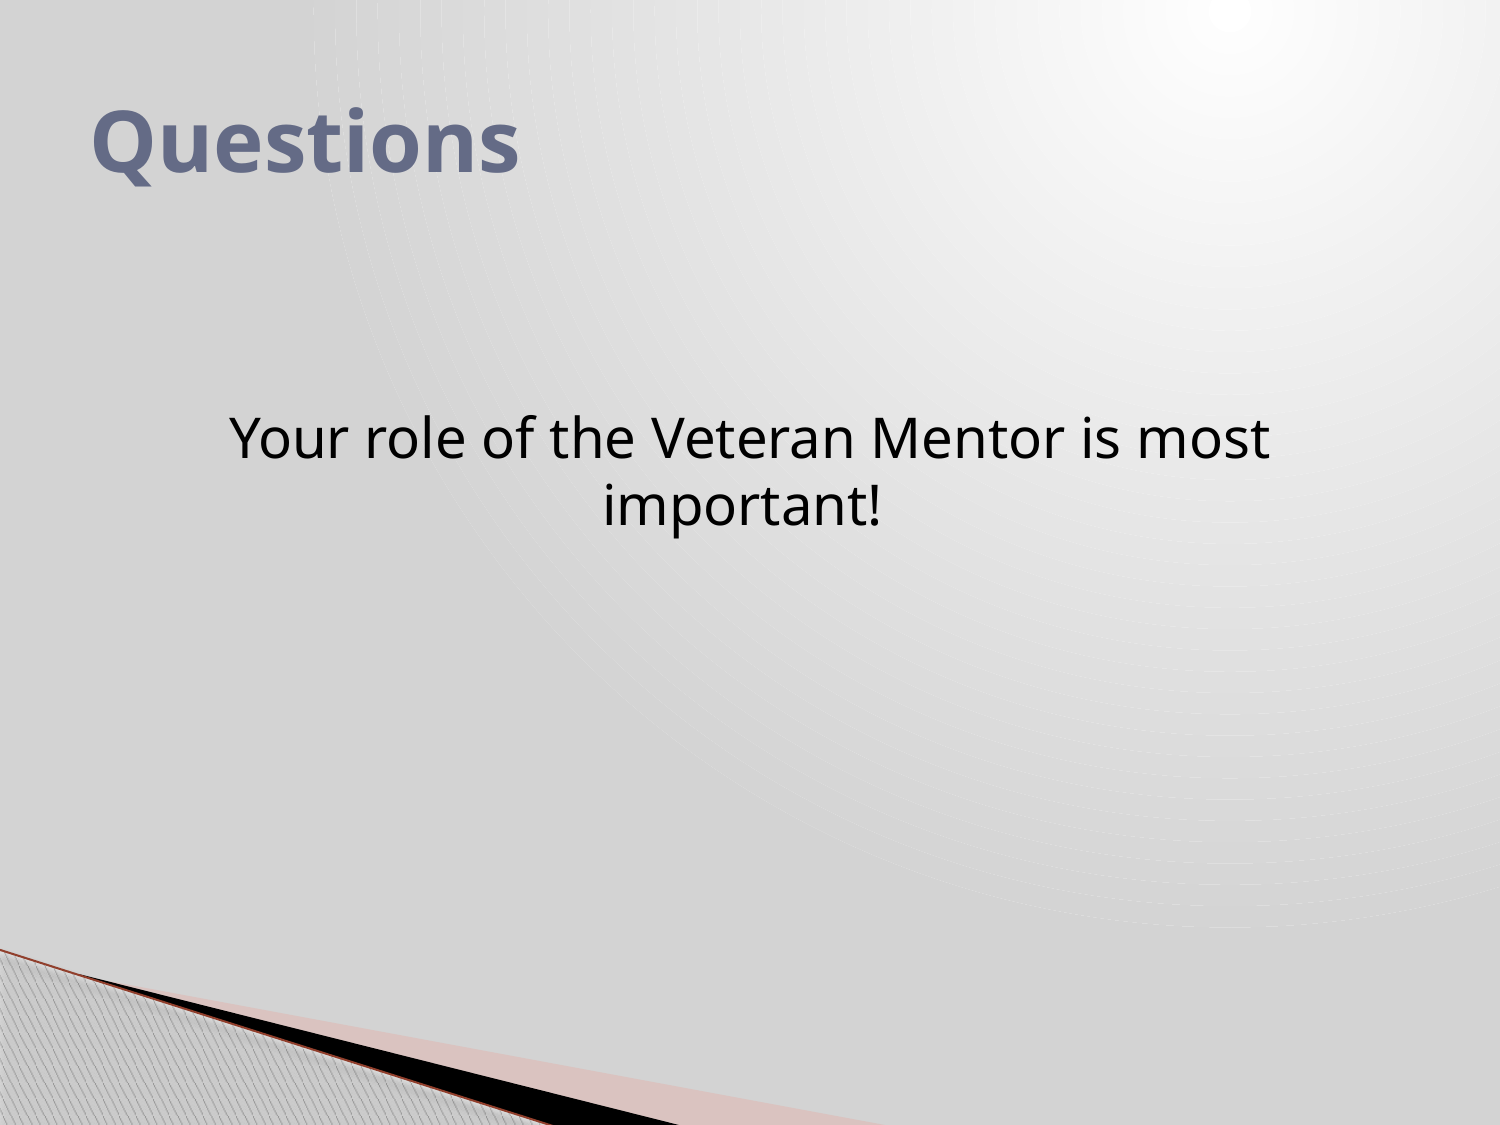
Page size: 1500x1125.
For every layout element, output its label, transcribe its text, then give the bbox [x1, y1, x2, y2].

list Your role of the Veteran Mentor is most important! [75, 243, 1425, 986]
title Questions [75, 45, 1425, 233]
